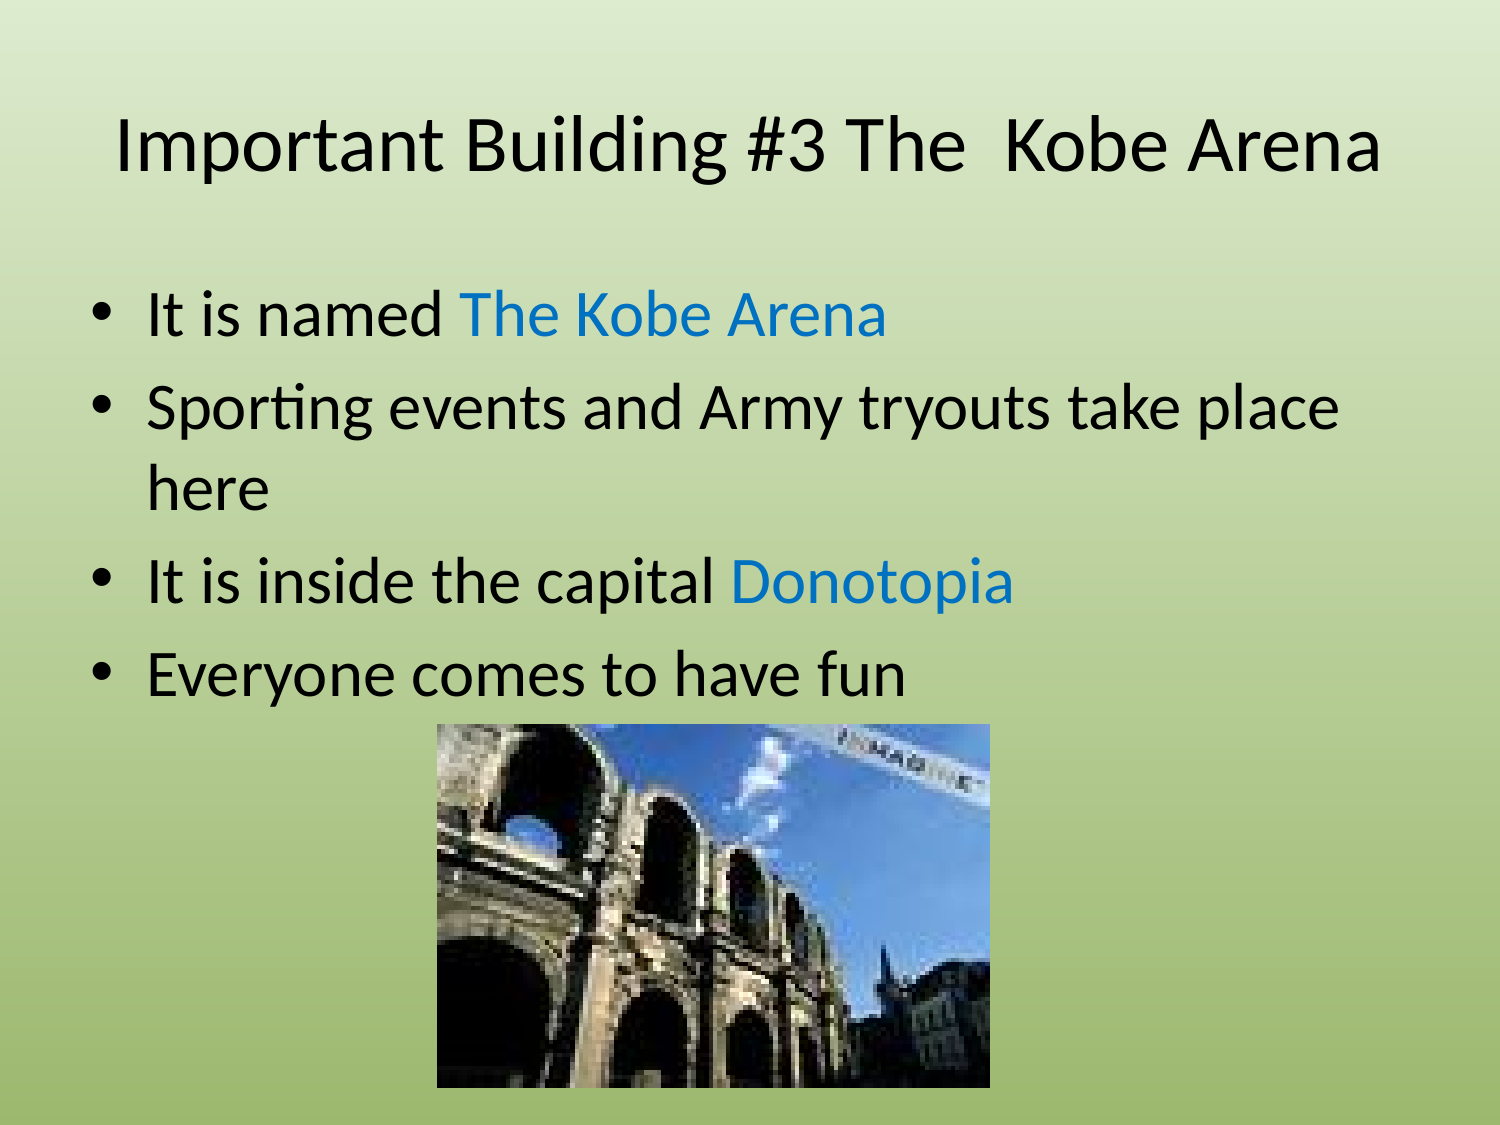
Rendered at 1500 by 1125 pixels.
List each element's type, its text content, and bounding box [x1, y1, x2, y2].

title Important Building #3 The Kobe Arena [75, 45, 1425, 233]
list It is named The Kobe Arena Sporting events and Army tryouts take place here It is inside the capital Donotopia Everyone comes to have fun [75, 262, 1425, 1005]
picture [437, 724, 991, 1088]
